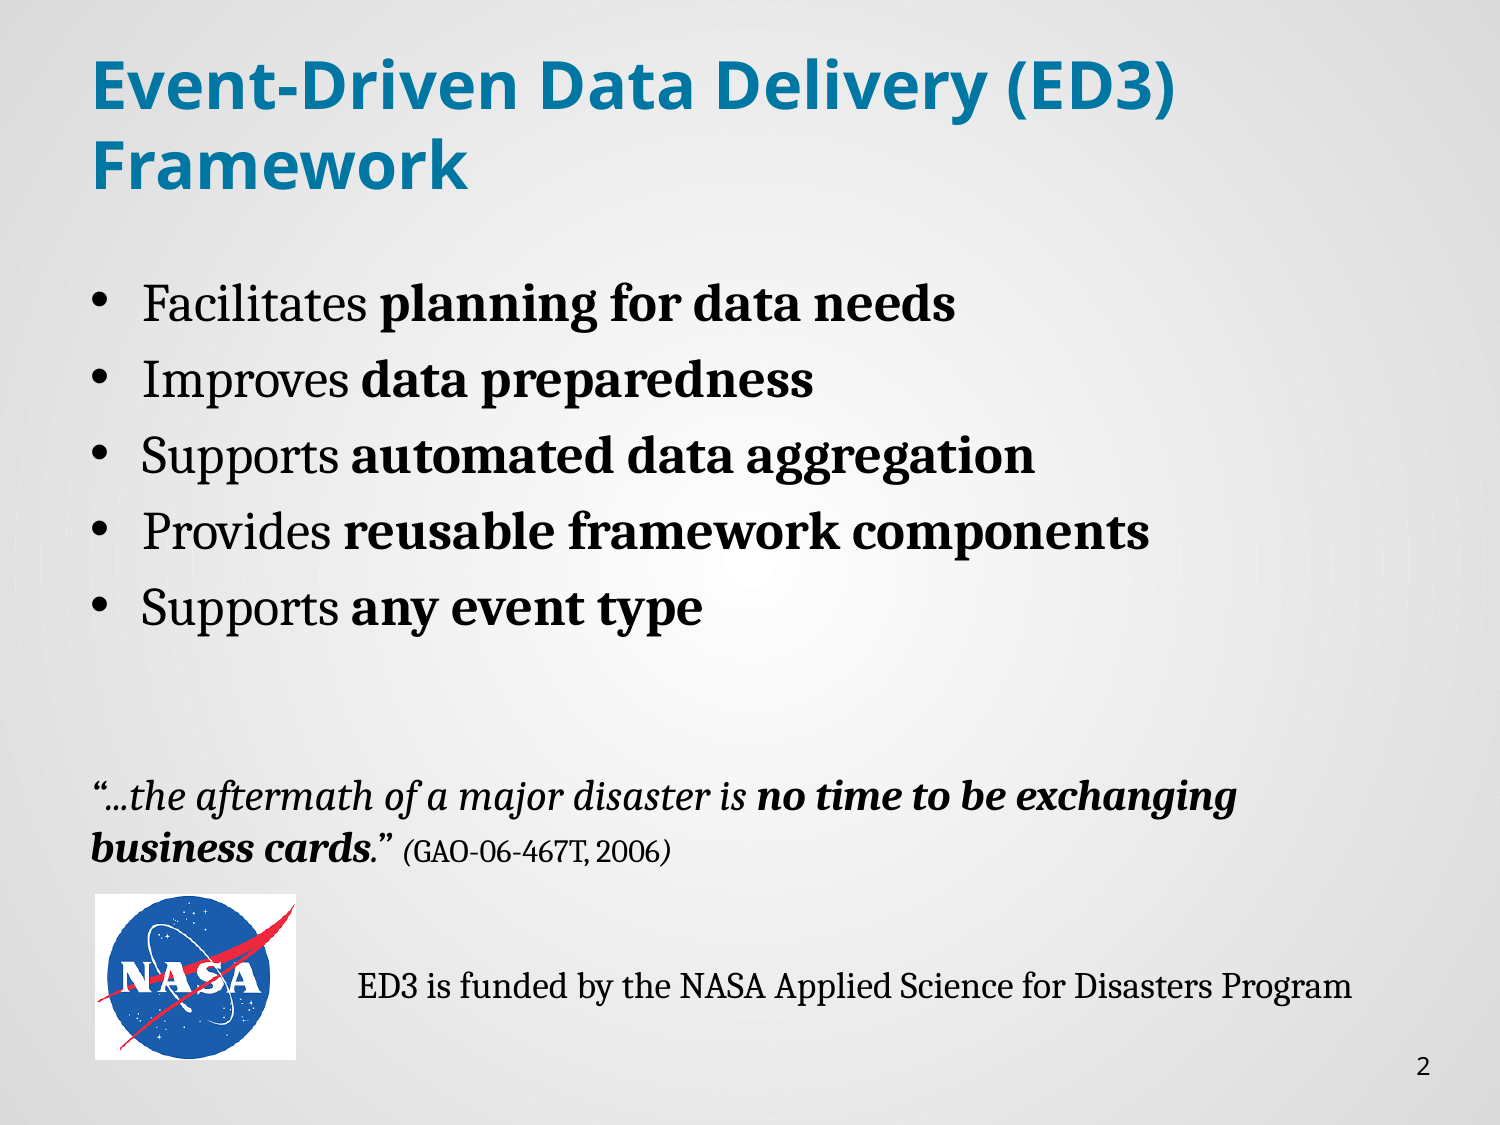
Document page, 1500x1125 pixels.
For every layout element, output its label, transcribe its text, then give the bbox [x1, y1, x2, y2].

list Facilitates planning for data needs Improves data preparedness Supports automated data aggregation Provides reusable framework components Supports any event type “...the aftermath of a major disaster is no time to be exchanging business cards.” (GAO-06-467T, 2006) [75, 259, 1425, 883]
title Event-Driven Data Delivery (ED3) Framework [75, 0, 1425, 211]
picture [95, 894, 297, 1061]
slide_number 2 [1401, 1042, 1494, 1103]
text_box ED3 is funded by the NASA Applied Science for Disasters Program [342, 953, 1370, 1059]
